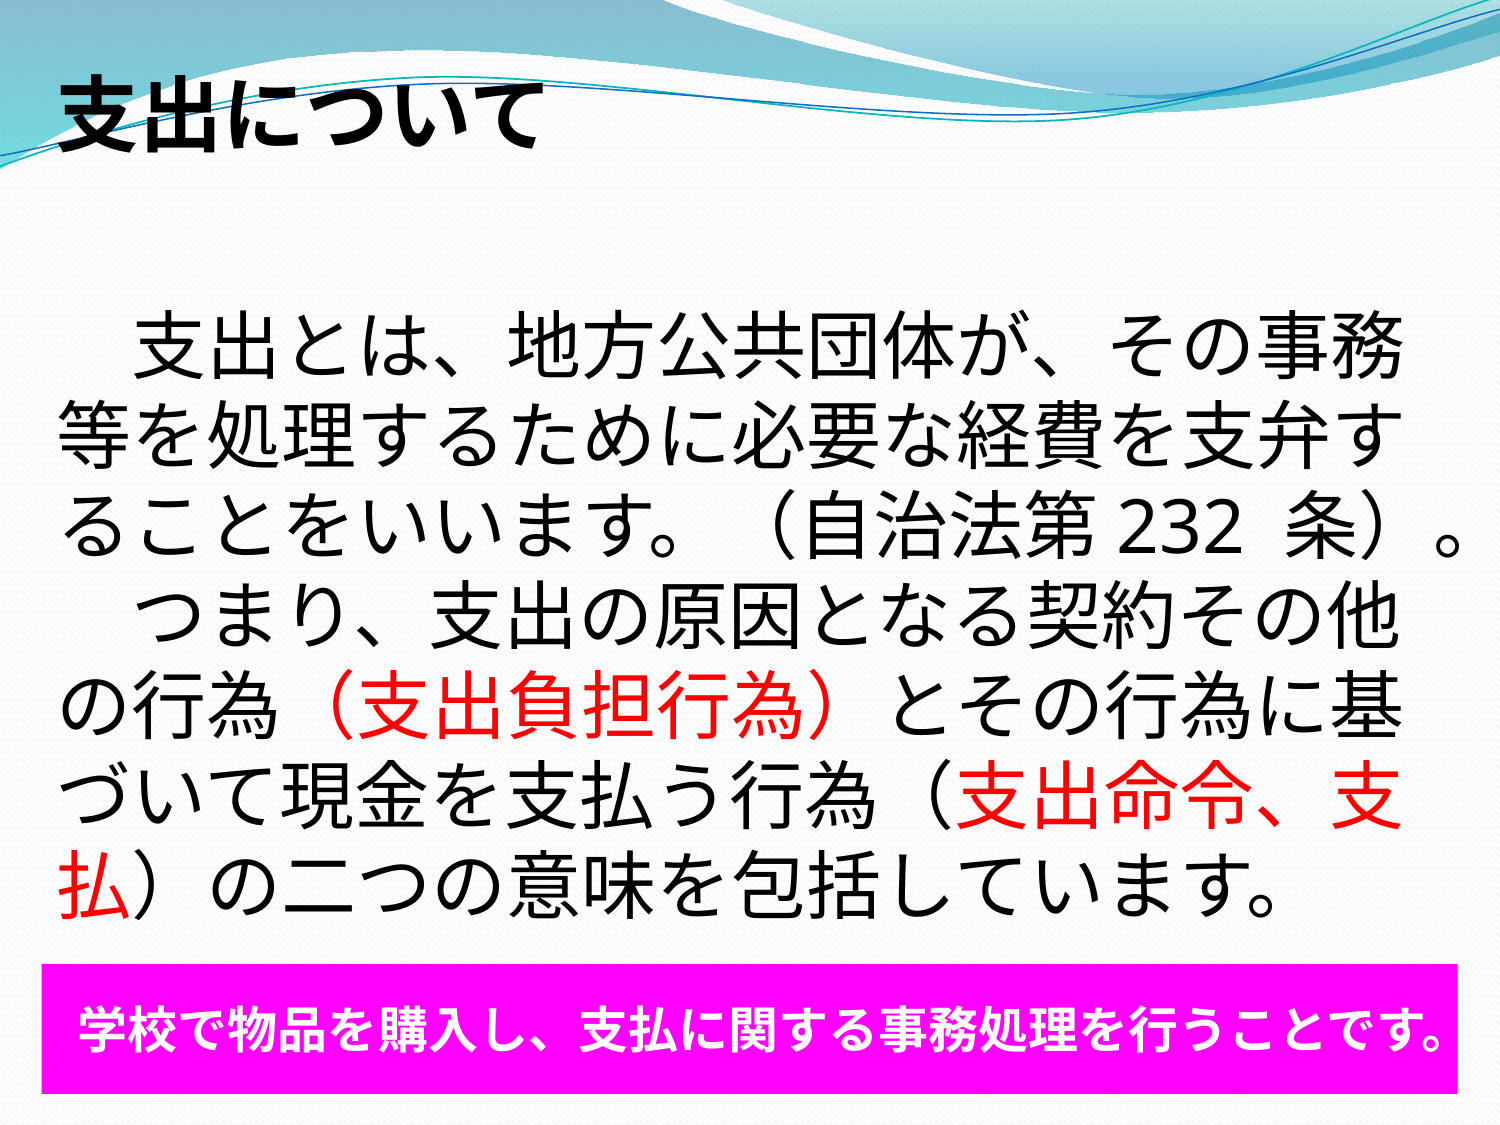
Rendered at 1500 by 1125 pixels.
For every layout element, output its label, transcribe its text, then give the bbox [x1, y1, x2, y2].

text_box 支出とは、地方公共団体が、その事務等を処理するために必要な経費を支弁することをいいます。（自治法第232 条）。 つまり、支出の原因となる契約その他の行為（支出負担行為）とその行為に基づいて現金を支払う行為（支出命令、支払）の二つの意味を包括しています。 [41, 290, 1458, 936]
text_box 支出について [41, 54, 1424, 170]
text_box 学校で物品を購入し、支払に関する事務処理を行うことです。 [40, 962, 1460, 1096]
